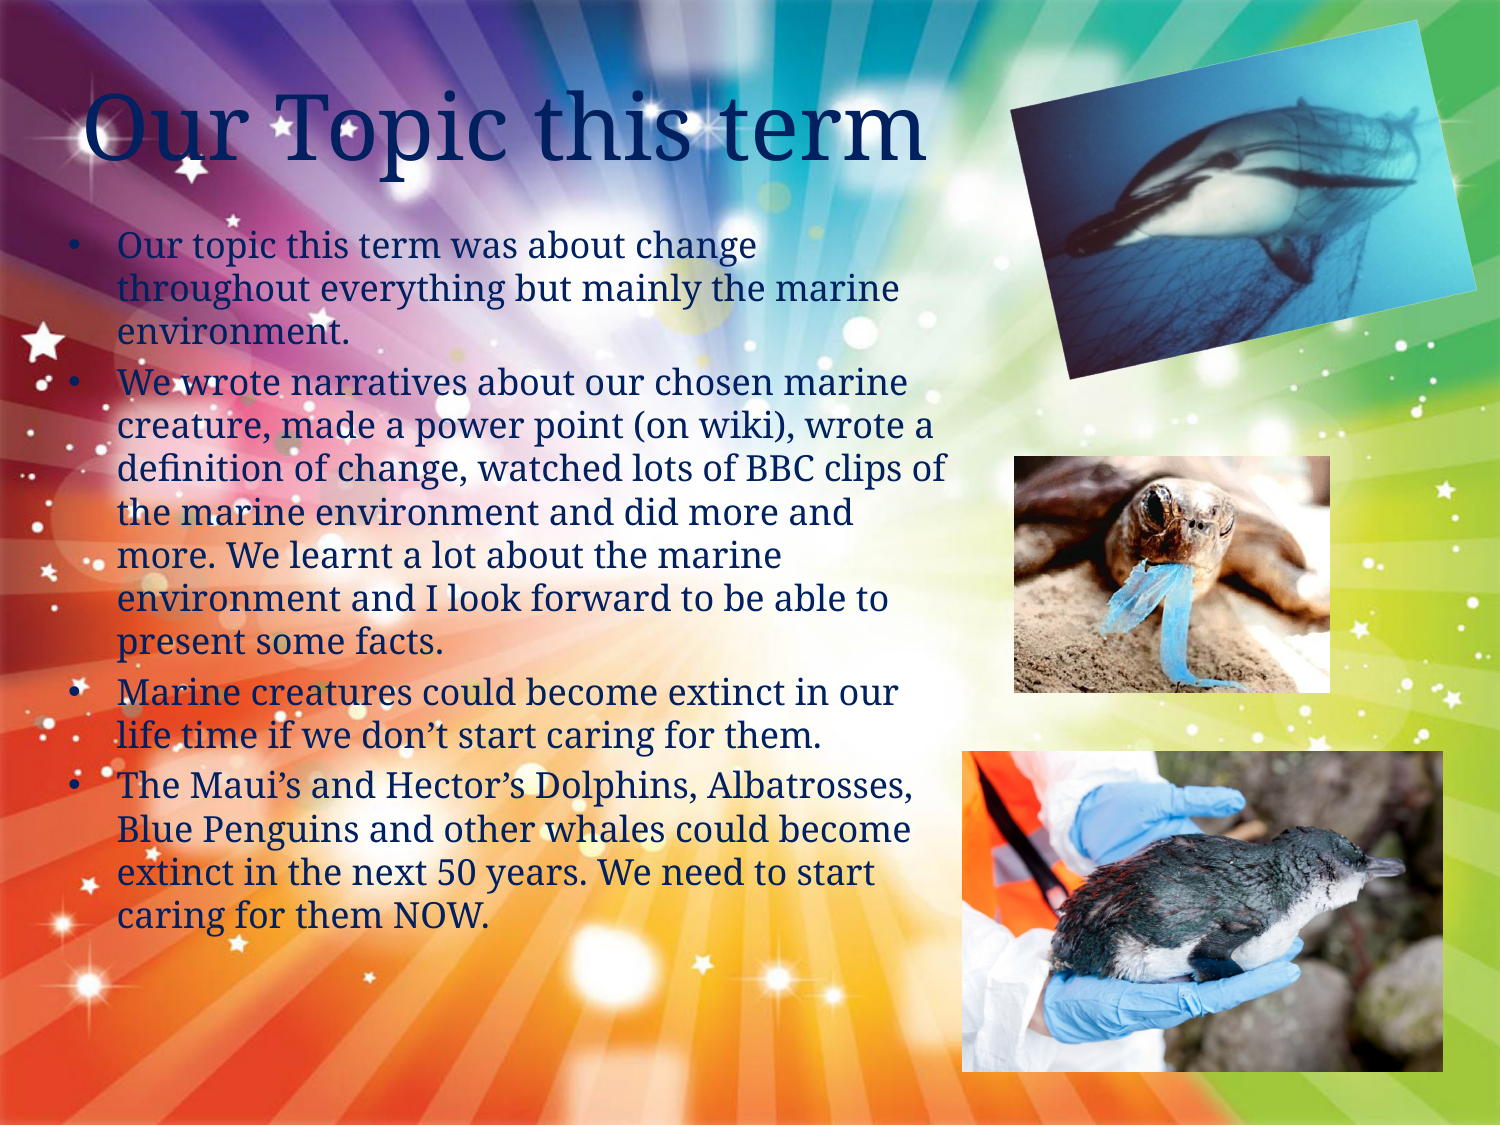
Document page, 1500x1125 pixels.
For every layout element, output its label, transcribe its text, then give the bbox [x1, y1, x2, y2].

list Our topic this term was about change throughout everything but mainly the marine environment. We wrote narratives about our chosen marine creature, made a power point (on wiki), wrote a definition of change, watched lots of BBC clips of the marine environment and did more and more. We learnt a lot about the marine environment and I look forward to be able to present some facts. Marine creatures could become extinct in our life time if we don’t start caring for them. The Maui’s and Hector’s Dolphins, Albatrosses, Blue Penguins and other whales could become extinct in the next 50 years. We need to start caring for them NOW. [53, 214, 963, 958]
title Our Topic this term [0, 29, 1181, 218]
picture [0, 0, 1500, 1125]
